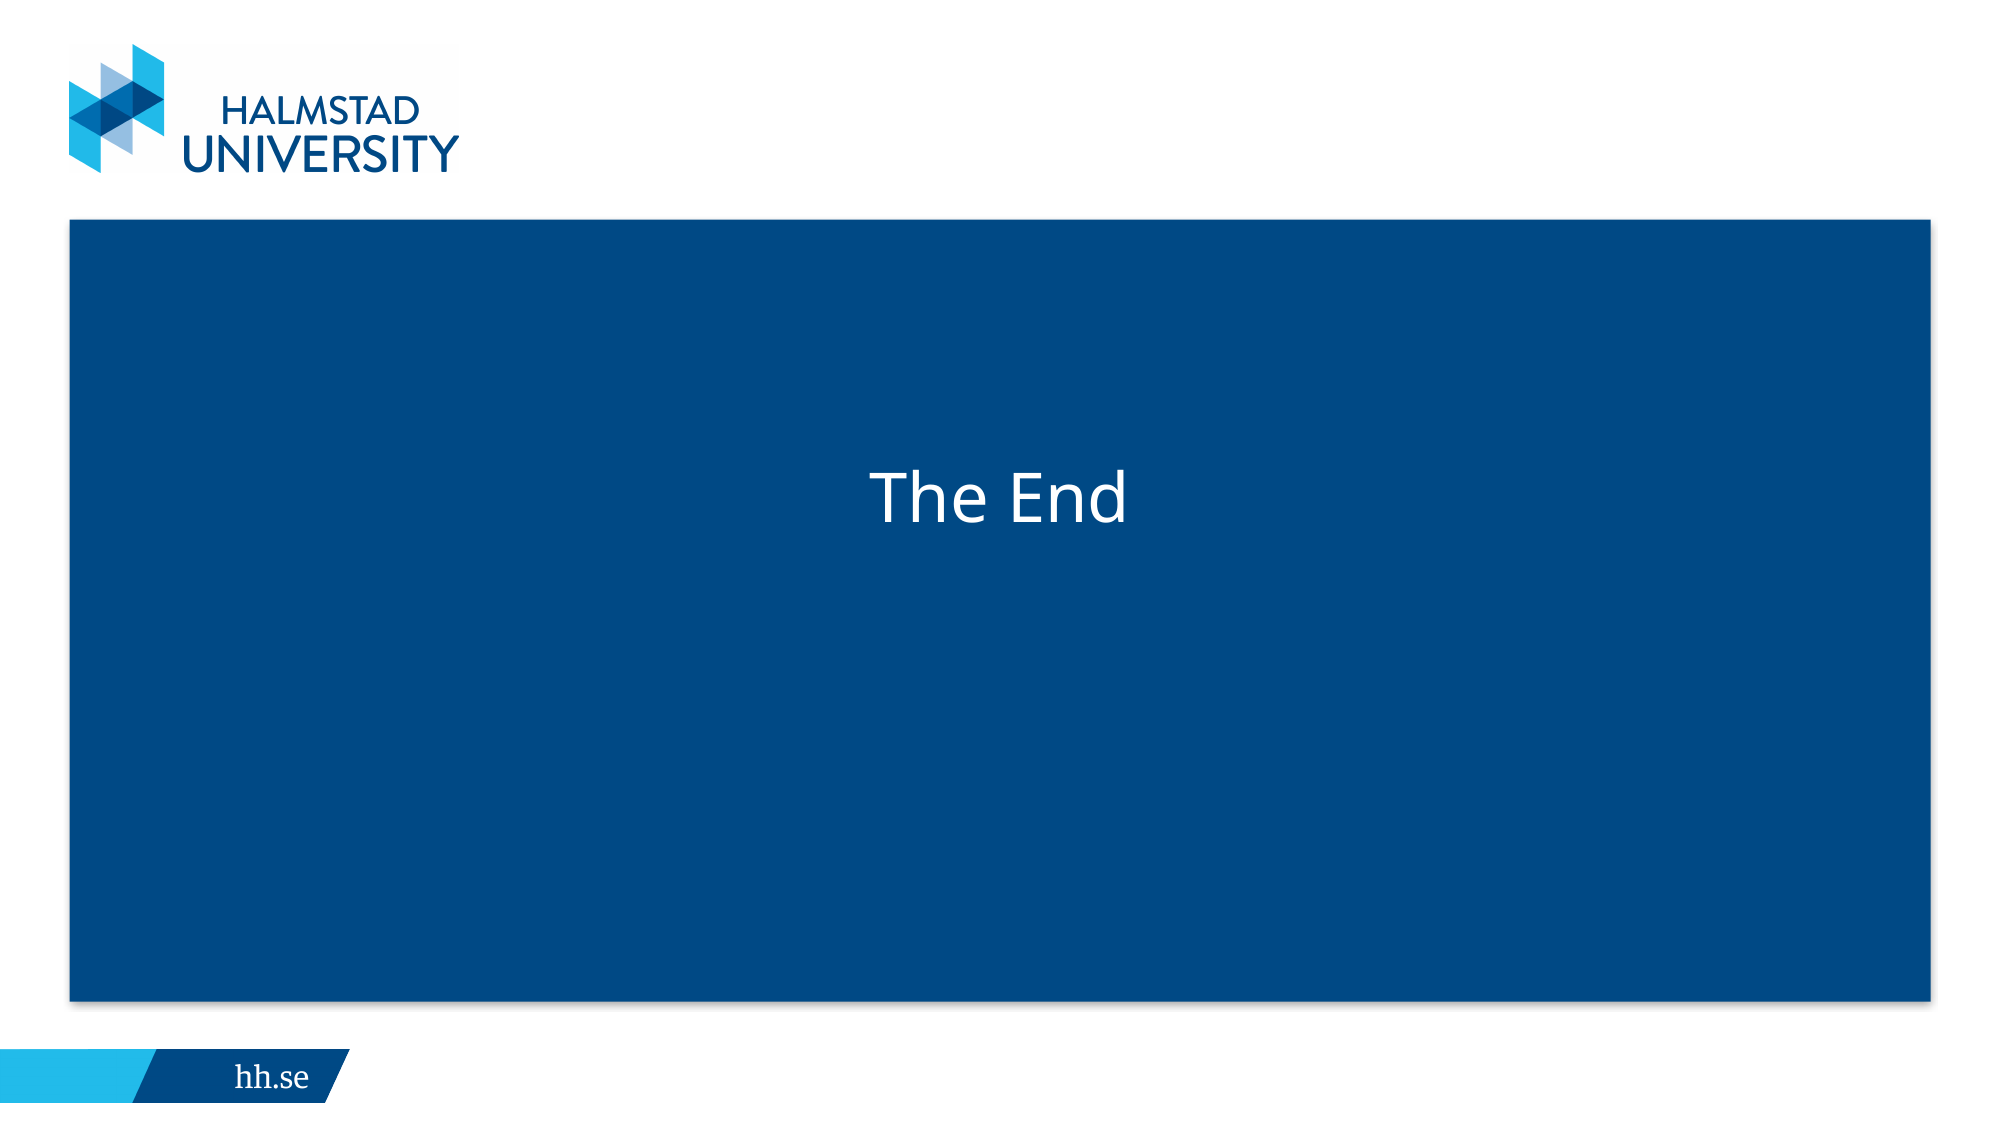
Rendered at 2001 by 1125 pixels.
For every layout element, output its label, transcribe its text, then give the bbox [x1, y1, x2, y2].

picture [69, 44, 459, 173]
picture [0, 1049, 350, 1103]
title The End [150, 373, 1850, 616]
